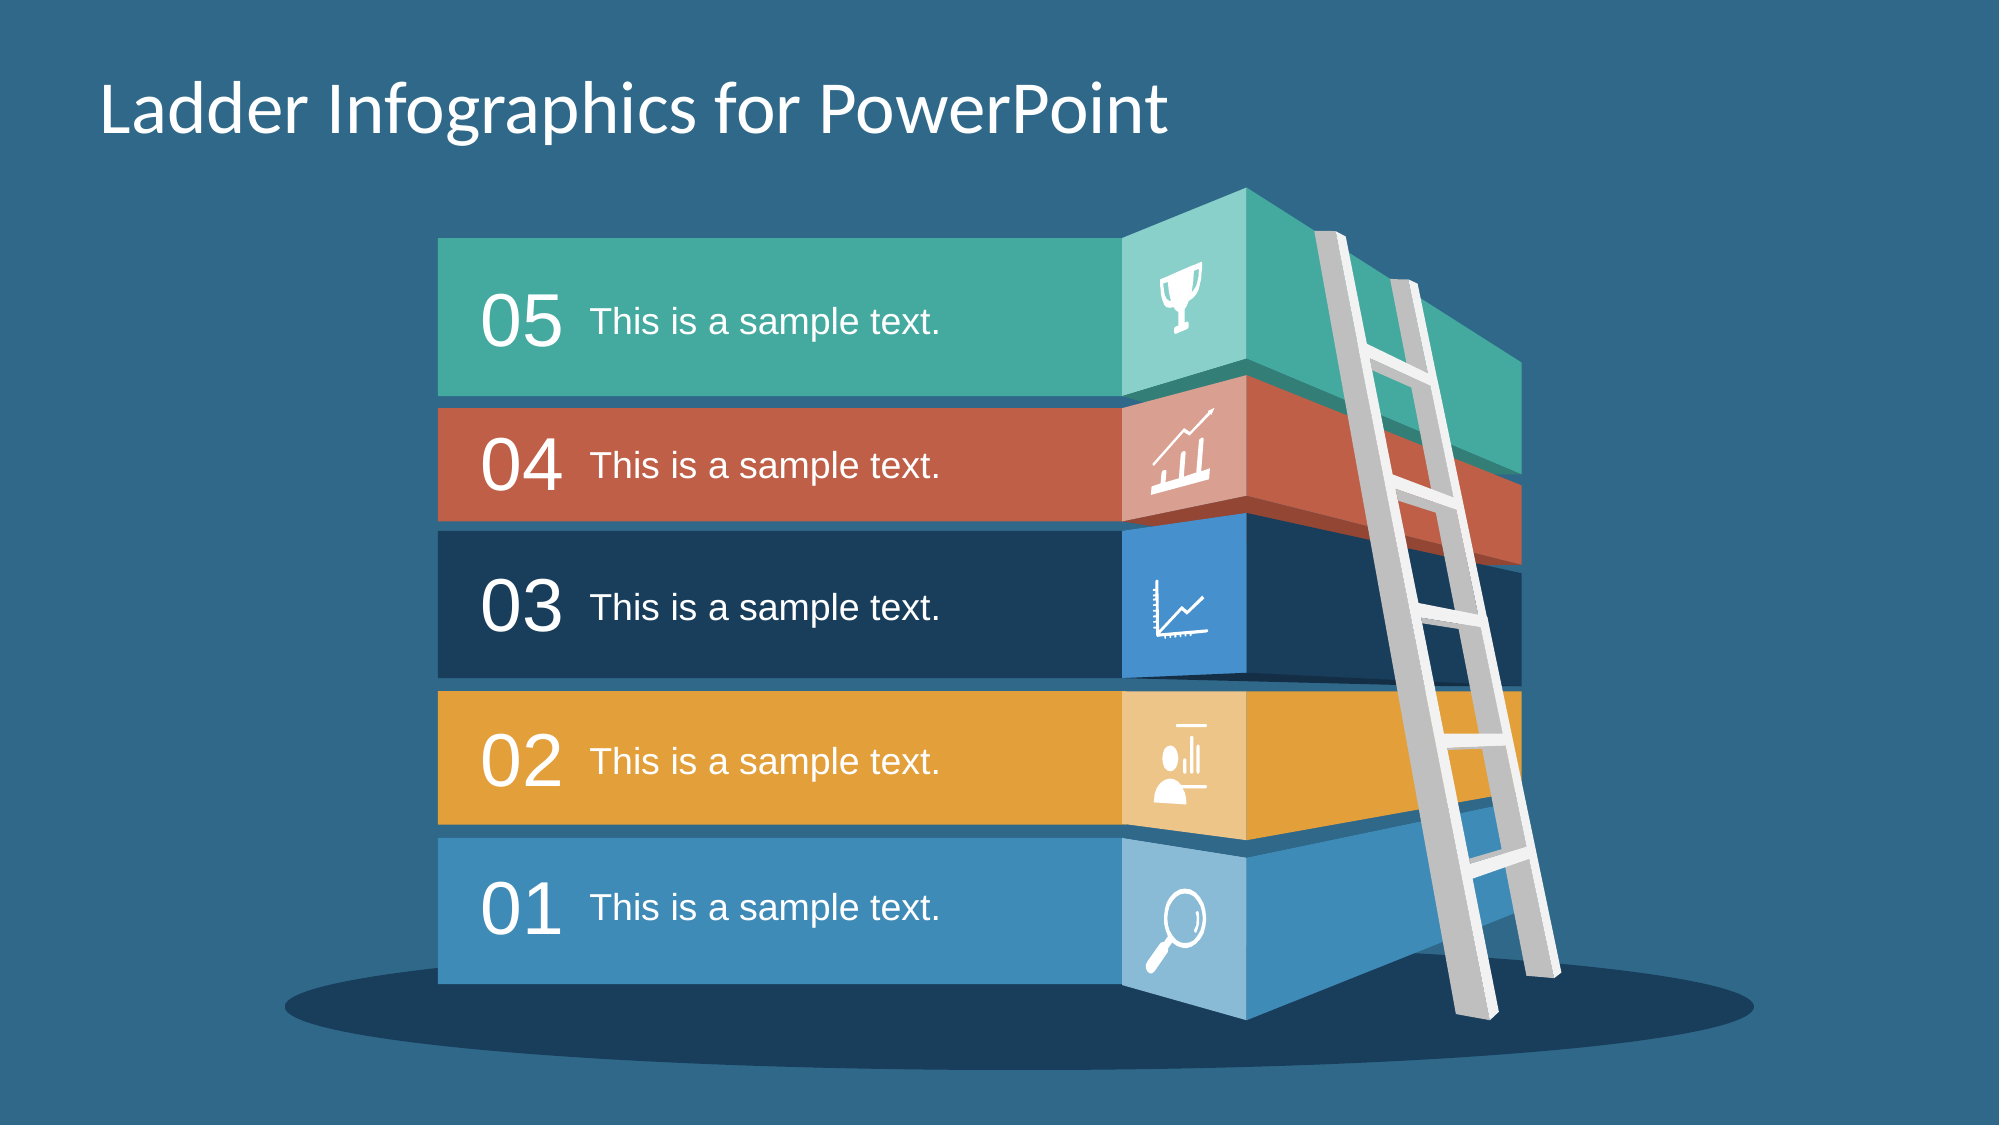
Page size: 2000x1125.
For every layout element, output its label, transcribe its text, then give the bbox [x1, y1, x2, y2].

text_box [284, 964, 1754, 1071]
title Ladder Infographics for PowerPoint [99, 45, 1900, 162]
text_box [437, 187, 1562, 1021]
